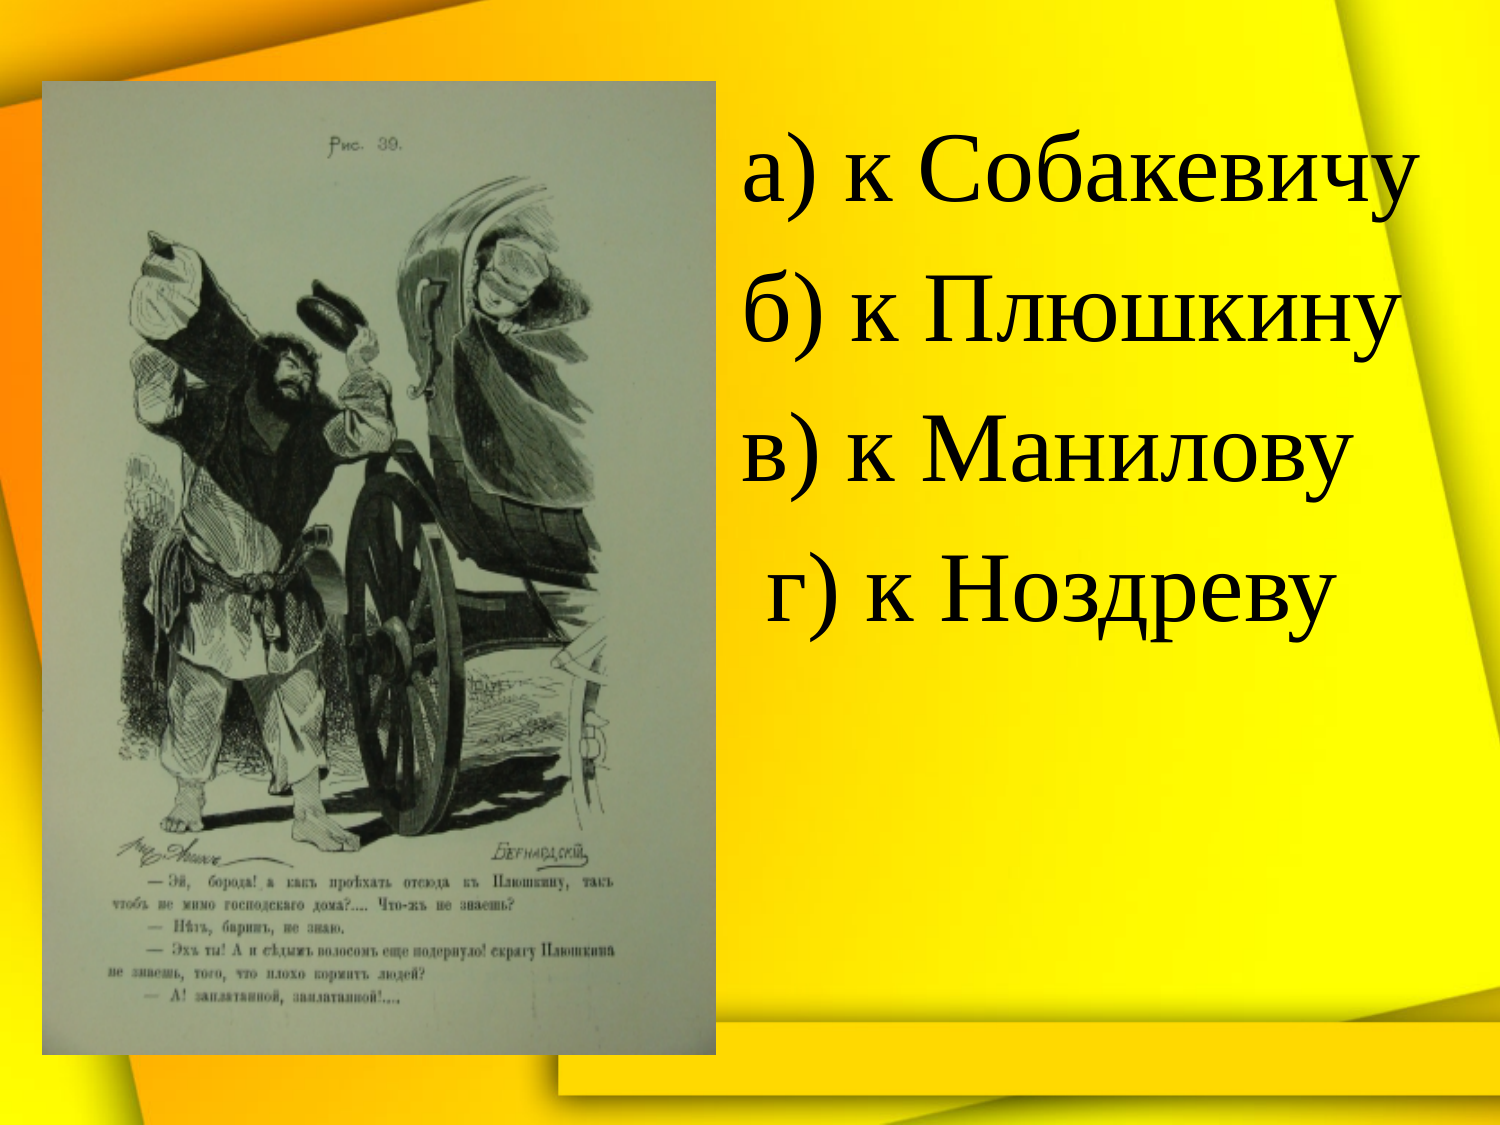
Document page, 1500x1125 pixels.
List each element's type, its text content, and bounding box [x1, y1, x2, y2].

list а) к Собакевичу б) к Плюшкину в) к Манилову г) к Ноздреву [726, 93, 1466, 1055]
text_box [42, 81, 717, 1055]
picture [0, 0, 1500, 1125]
